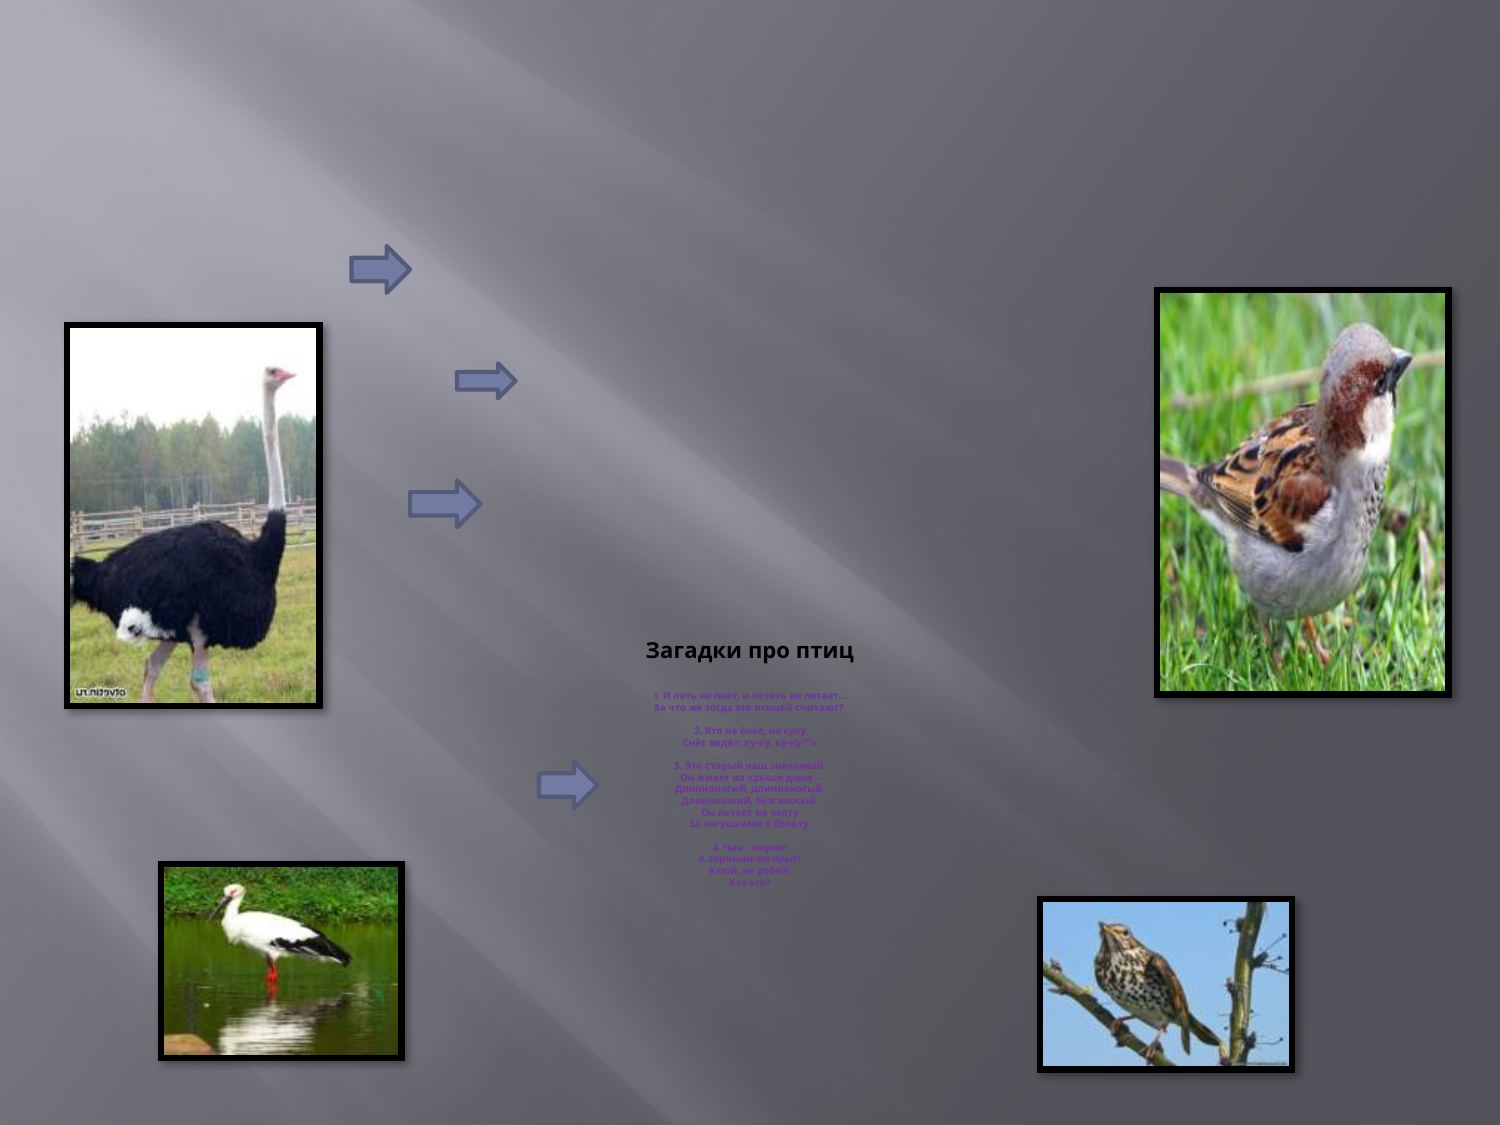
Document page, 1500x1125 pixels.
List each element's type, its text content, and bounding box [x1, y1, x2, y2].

text_box [454, 361, 518, 401]
text_box [536, 759, 600, 811]
picture [1159, 292, 1446, 692]
picture [163, 866, 399, 1055]
text_box [349, 244, 413, 295]
picture [1042, 902, 1290, 1067]
text_box [408, 478, 483, 530]
picture [70, 327, 317, 704]
title Загадки про птиц 1. И петь не поёт, и летать не летает... За что же тогда его птицей считают? 2. Кто на ёлке, на суку Счёт ведёт: ку-ку, ку-ку?"« 3. Это старый наш знакомый: Он живет на крыше дома – Длинноногий, длинноносый, Длинношеий, безголосый. Он летает на охоту За лягушками к болоту. 4. Чик - чирик! К зернышкам прыг! Клюй, не робей! Кто это? [75, 621, 1425, 1125]
